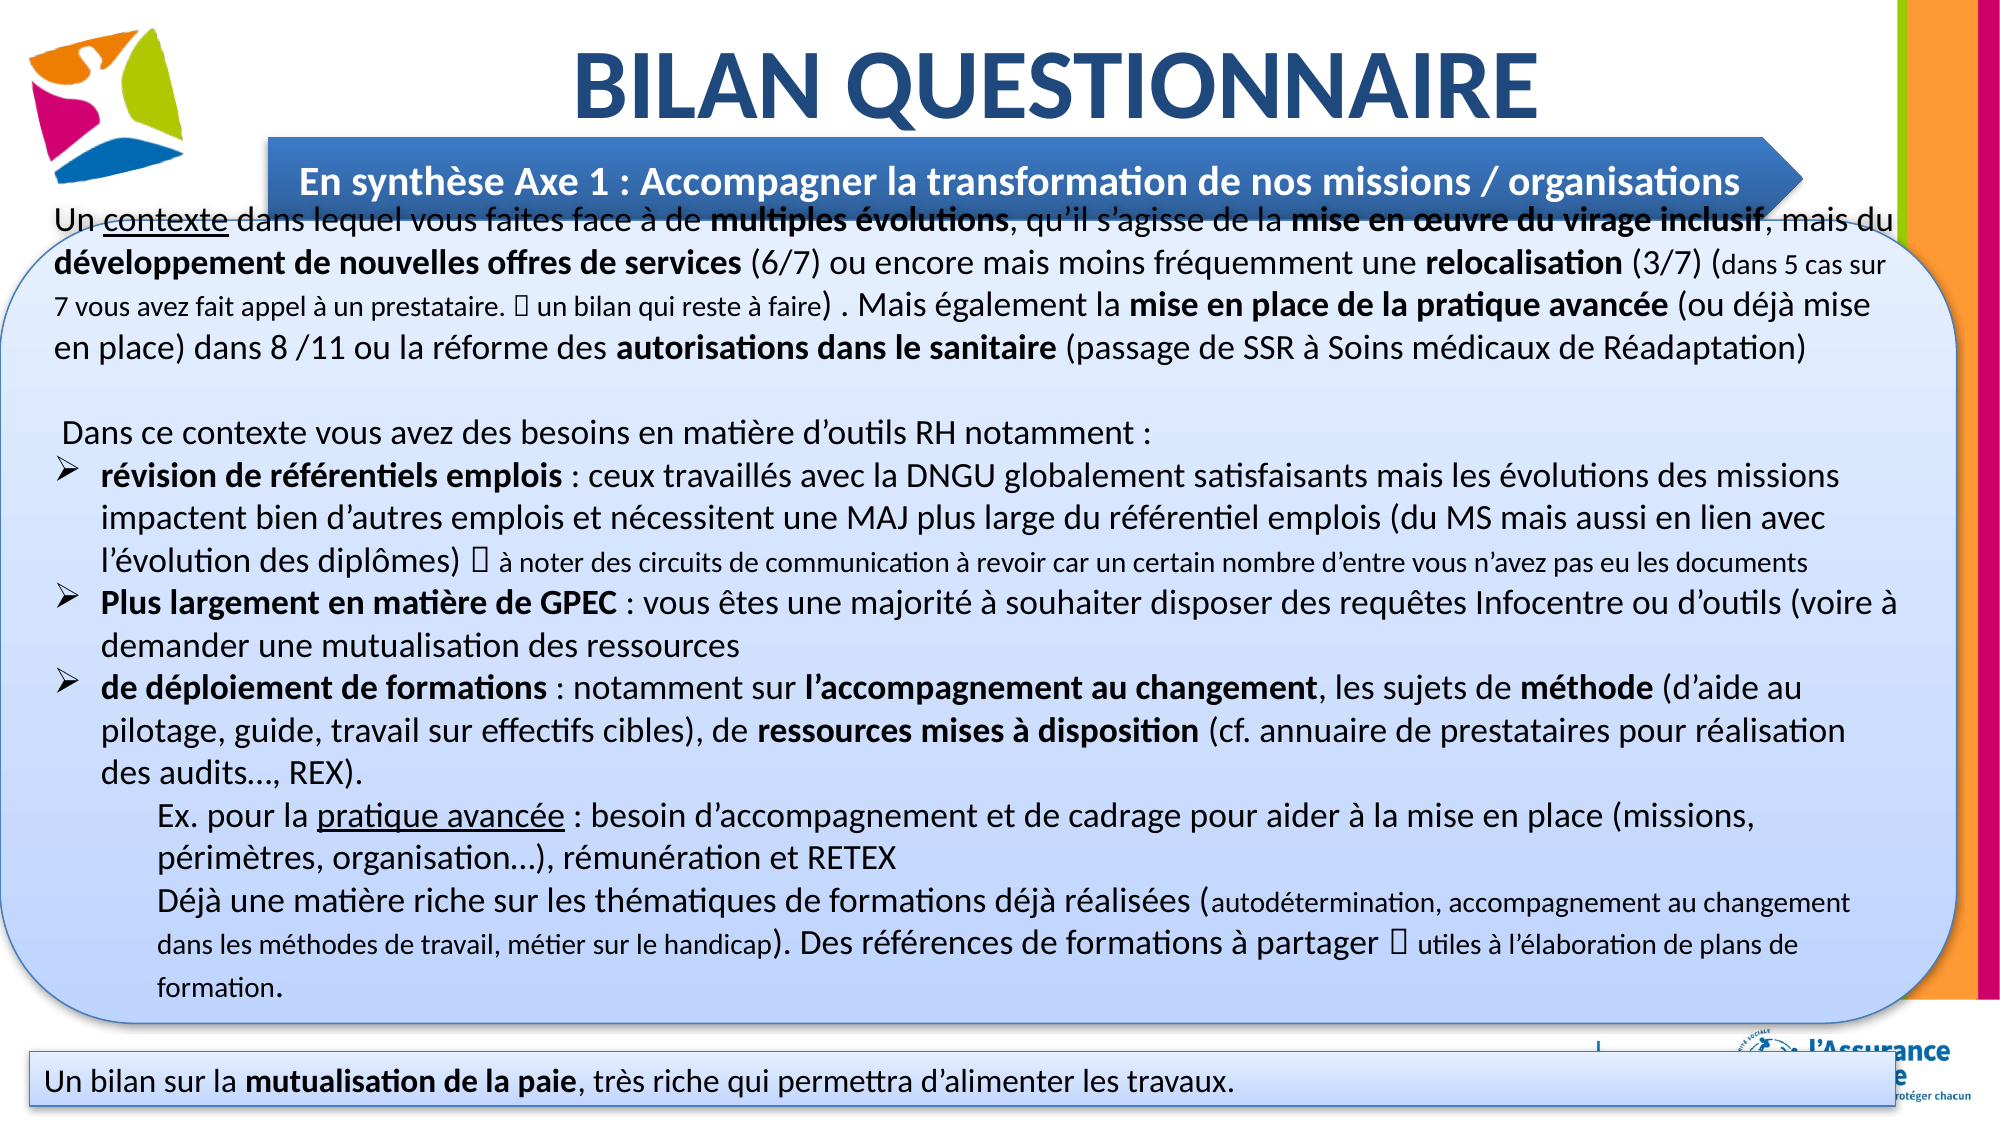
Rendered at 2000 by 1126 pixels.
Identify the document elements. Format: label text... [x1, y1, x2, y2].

text_box En synthèse Axe 1 : Accompagner la transformation de nos missions / organisations [267, 137, 1804, 216]
text_box Un bilan sur la mutualisation de la paie, très riche qui permettra d’alimenter les travaux. [29, 1051, 1896, 1107]
text_box Un contexte dans lequel vous faites face à de multiples évolutions, qu’il s’agisse de la mise en œuvre du virage inclusif, mais du développement de nouvelles offres de services (6/7) ou encore mais moins fréquemment une relocalisation (3/7) (dans 5 cas sur 7 vous avez fait appel à un prestataire.  un bilan qui reste à faire) . Mais également la mise en place de la pratique avancée (ou déjà mise en place) dans 8 /11 ou la réforme des autorisations dans le sanitaire (passage de SSR à Soins médicaux de Réadaptation) Dans ce contexte vous avez des besoins en matière d’outils RH notamment : révision de référentiels emplois : ceux travaillés avec la DNGU globalement satisfaisants mais les évolutions des missions impactent bien d’autres emplois et nécessitent une MAJ plus large du référentiel emplois (du MS mais aussi en lien avec l’évolution des diplômes)  à noter des circuits de communication à revoir car un certain nombre d’entre vous n’avez pas eu les documents Plus largement en matière de GPEC : vous êtes une majorité à souhaiter disposer des requêtes Infocentre ou d’outils (voire à demander une mutualisation des ressources de déploiement de formations : notamment sur l’accompagnement au changement, les sujets de méthode (d’aide au pilotage, guide, travail sur effectifs cibles), de ressources mises à disposition (cf. annuaire de prestataires pour réalisation des audits…, REX). Ex. pour la pratique avancée : besoin d’accompagnement et de cadrage pour aider à la mise en place (missions, périmètres, organisation…), rémunération et RETEX Déjà une matière riche sur les thématiques de formations déjà réalisées (autodétermination, accompagnement au changement dans les méthodes de travail, métier sur le handicap). Des références de formations à partager  utiles à l’élaboration de plans de formation. [0, 219, 1958, 1025]
title Bilan questionnaire [268, 19, 1846, 138]
picture [1564, 1014, 1998, 1126]
picture [24, 24, 188, 188]
